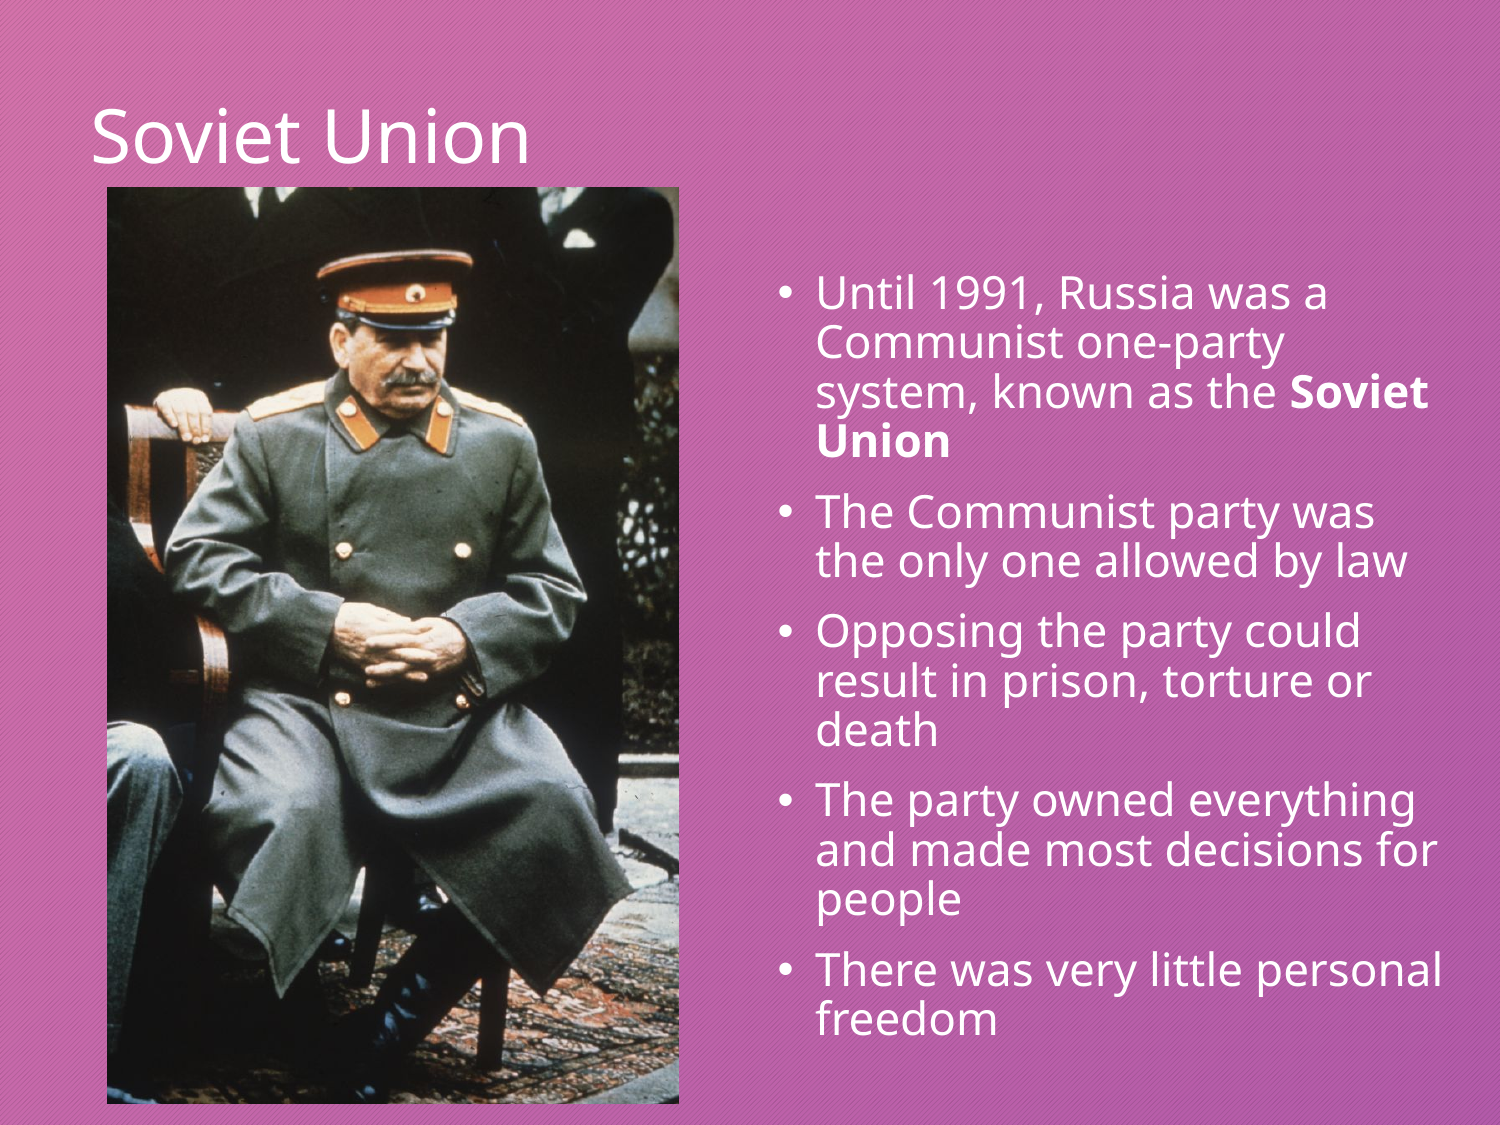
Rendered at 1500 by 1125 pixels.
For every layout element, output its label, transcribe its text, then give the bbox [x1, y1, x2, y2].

list Until 1991, Russia was a Communist one-party system, known as the Soviet Union The Communist party was the only one allowed by law Opposing the party could result in prison, torture or death The party owned everything and made most decisions for people There was very little personal freedom [762, 262, 1463, 1063]
picture [107, 187, 679, 1105]
title Soviet Union [75, 45, 1425, 233]
